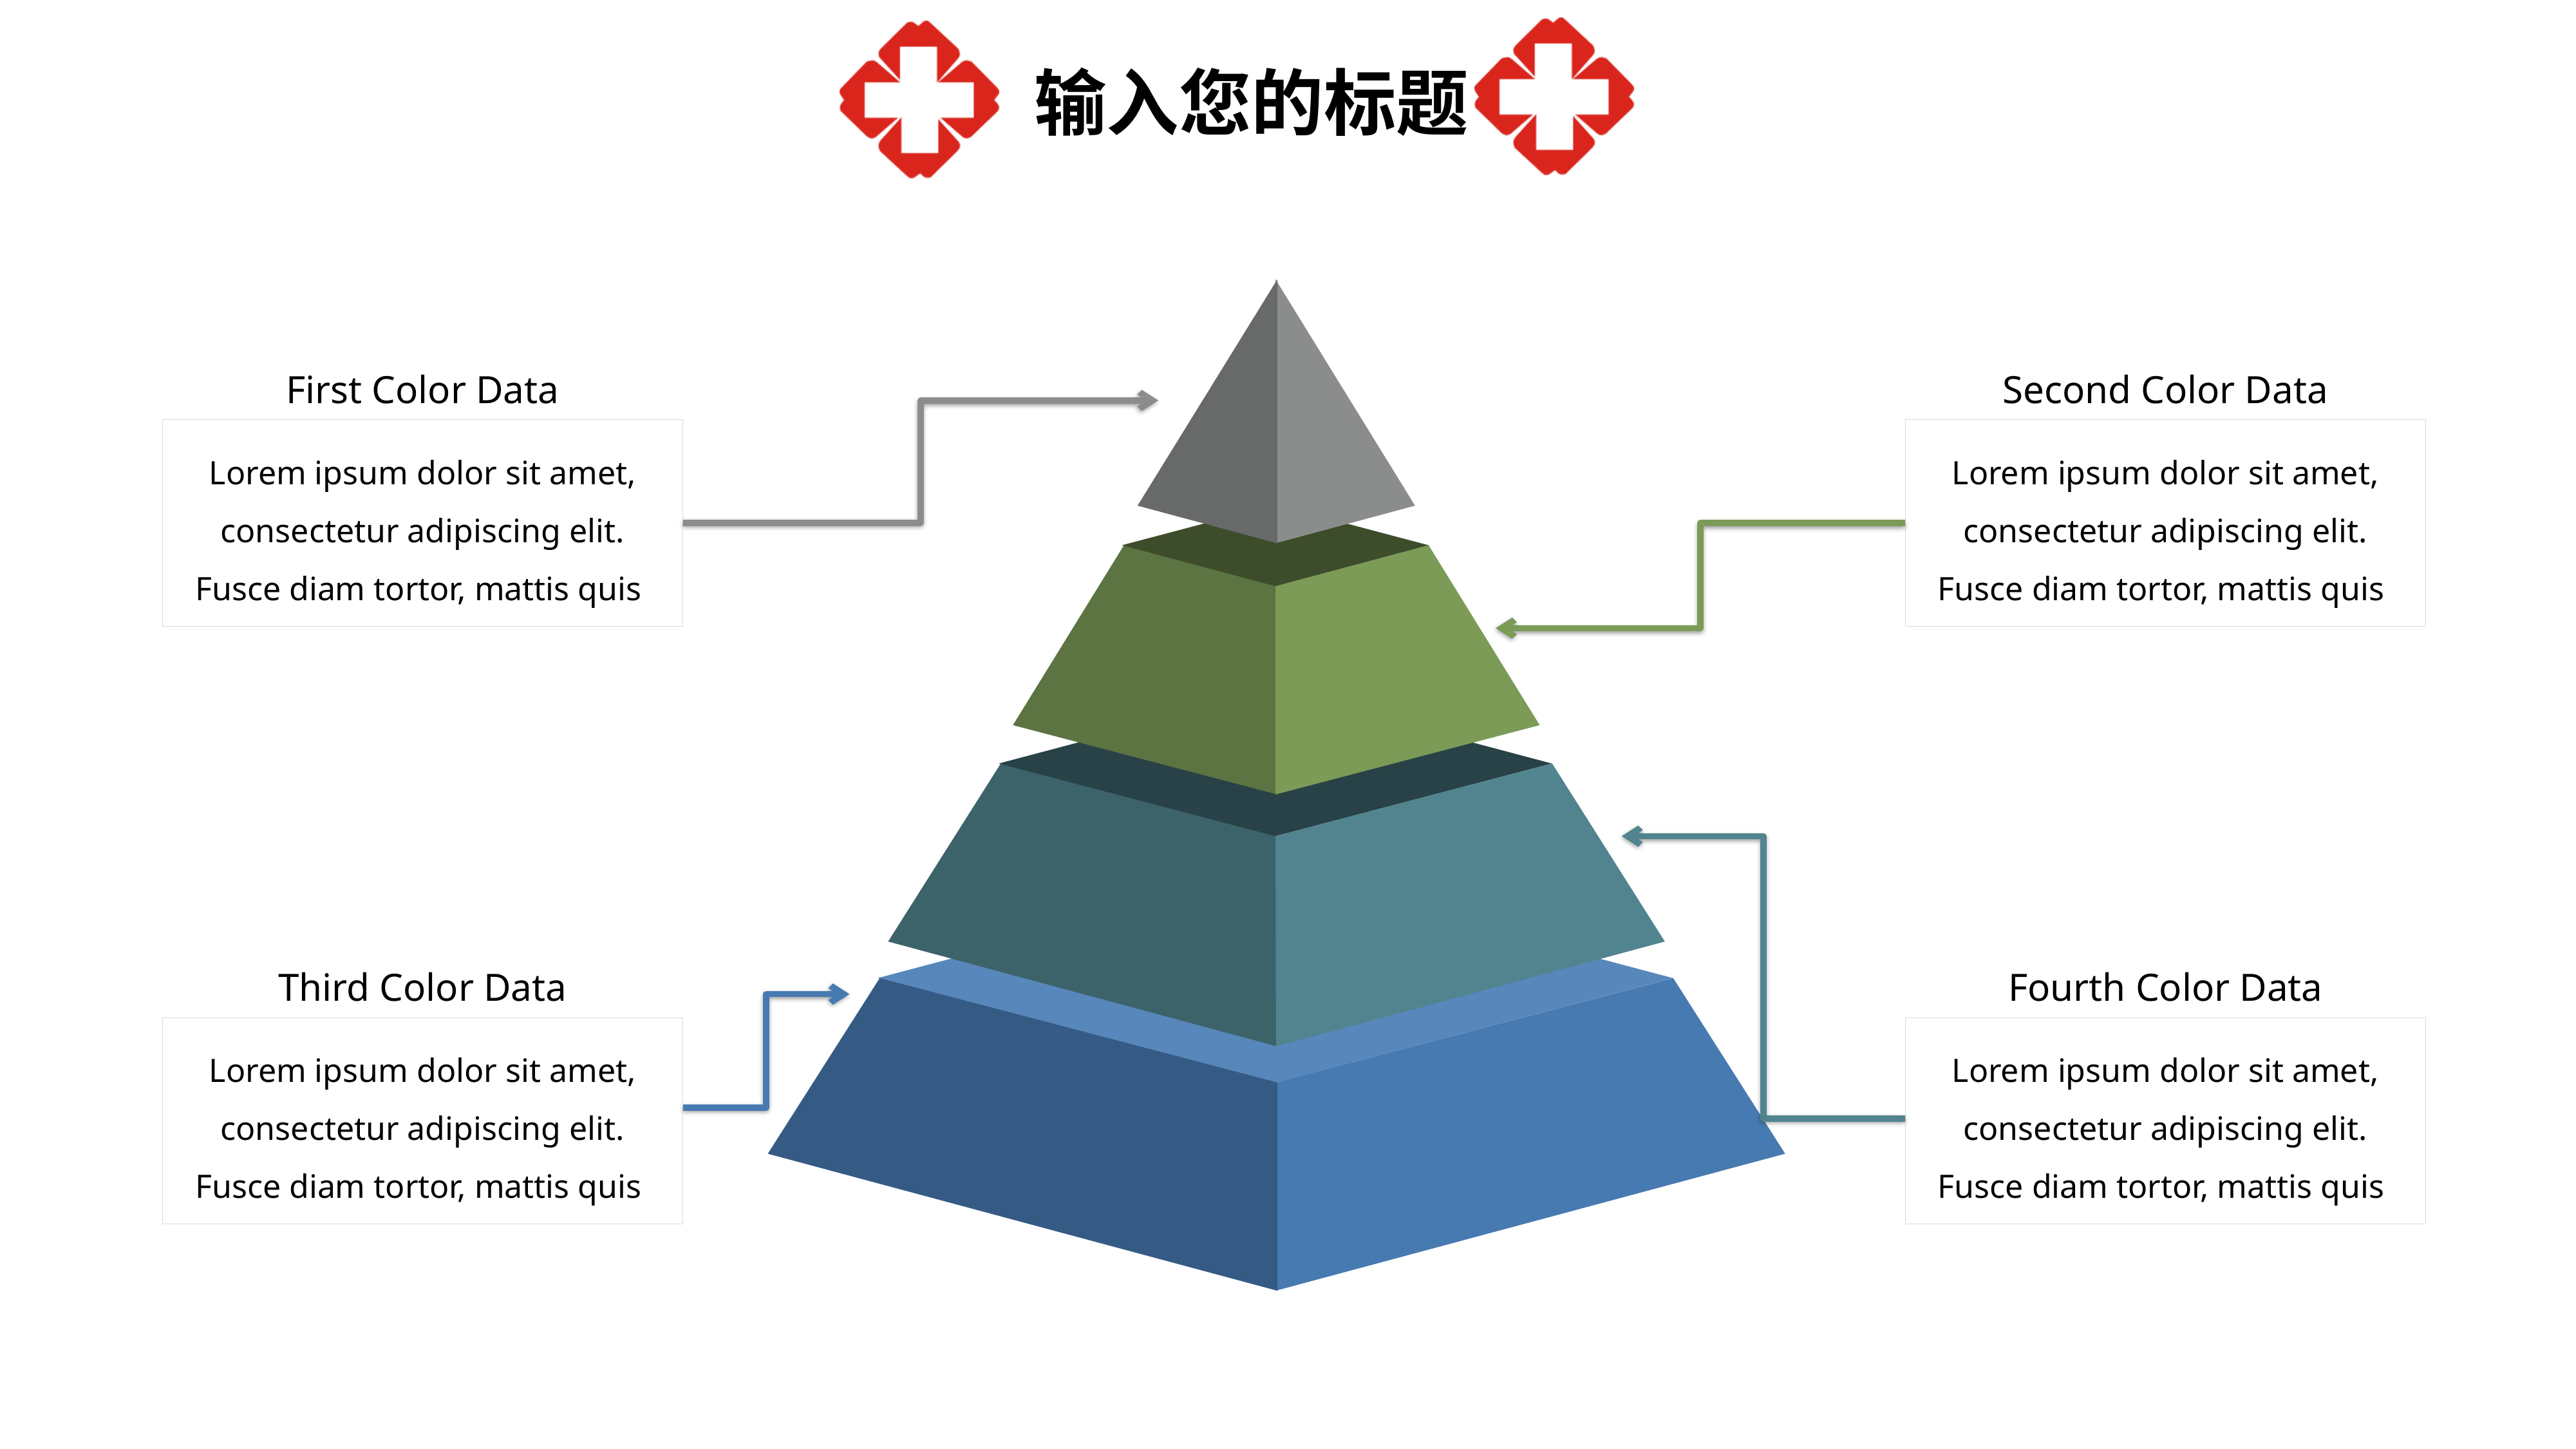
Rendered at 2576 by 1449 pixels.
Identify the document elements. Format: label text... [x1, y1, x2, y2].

list Lorem ipsum dolor sit amet, consectetur adipiscing elit. Fusce diam tortor, mattis quis [1905, 1018, 2426, 1224]
picture [1474, 17, 1634, 176]
list Lorem ipsum dolor sit amet, consectetur adipiscing elit. Fusce diam tortor, mattis quis [162, 1018, 683, 1224]
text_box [1137, 279, 1415, 544]
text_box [1621, 836, 1906, 1119]
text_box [1013, 504, 1540, 795]
picture [839, 20, 999, 178]
list Fourth Color Data [1908, 958, 2426, 1015]
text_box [767, 872, 1785, 1291]
list First Color Data [162, 360, 683, 417]
list Lorem ipsum dolor sit amet, consectetur adipiscing elit. Fusce diam tortor, mattis quis [1905, 419, 2426, 627]
list Lorem ipsum dolor sit amet, consectetur adipiscing elit. Fusce diam tortor, mattis quis [162, 419, 683, 627]
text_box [682, 994, 850, 1108]
text_box 输入您的标题 [1002, 52, 1471, 149]
list Third Color Data [162, 958, 683, 1015]
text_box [682, 400, 1159, 524]
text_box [1495, 522, 1906, 629]
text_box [888, 690, 1666, 1046]
list Second Color Data [1905, 360, 2426, 417]
